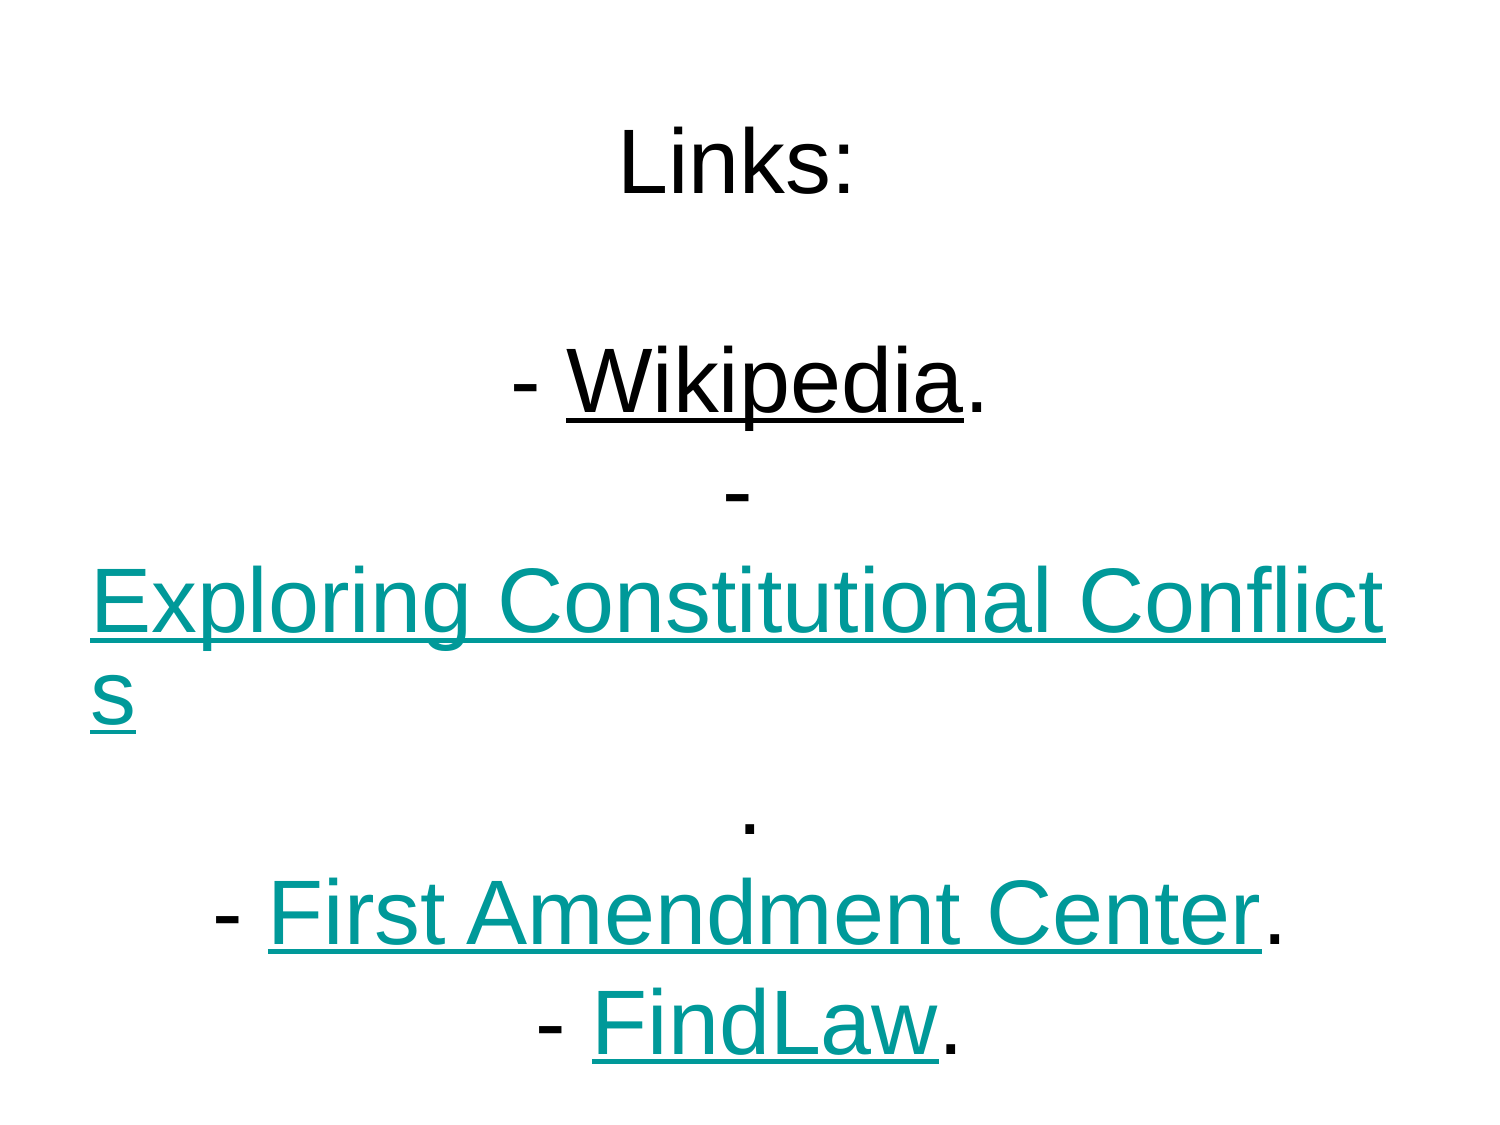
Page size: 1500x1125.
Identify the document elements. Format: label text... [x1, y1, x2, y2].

title Links: - Wikipedia. - Exploring Constitutional Conflicts. - First Amendment Center. - FindLaw. [74, 44, 1426, 1038]
